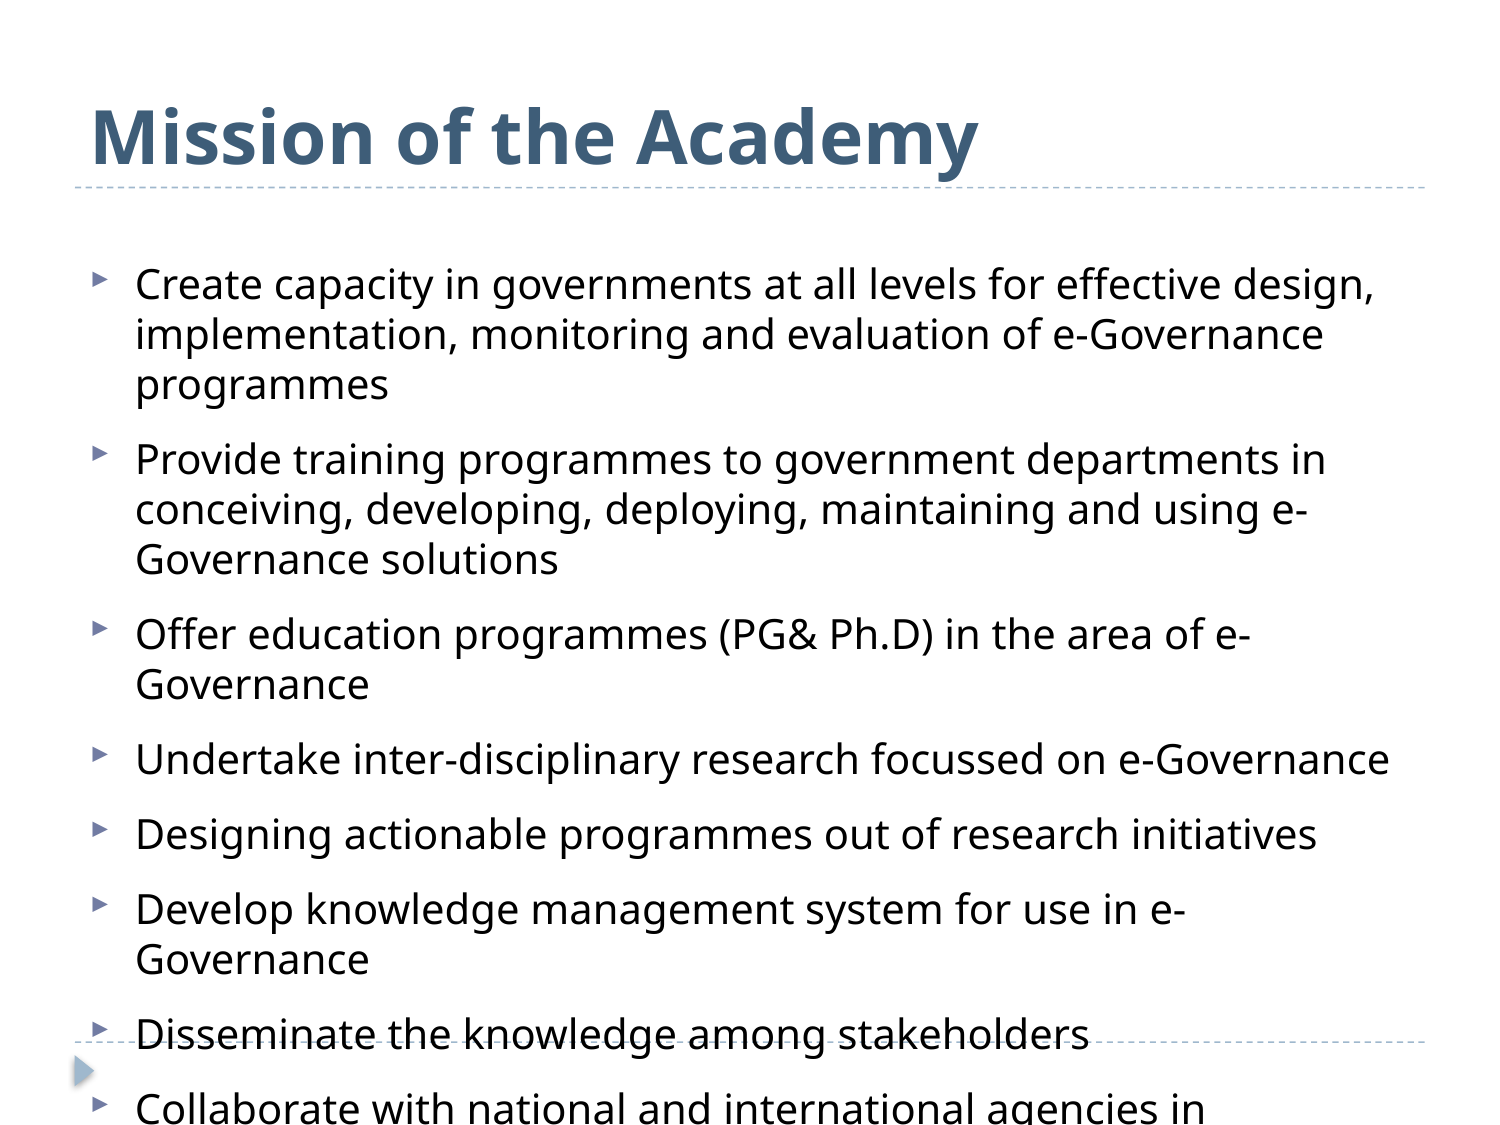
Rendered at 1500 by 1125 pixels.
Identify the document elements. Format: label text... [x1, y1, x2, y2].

title Mission of the Academy [75, 24, 1425, 188]
list Create capacity in governments at all levels for effective design, implementation, monitoring and evaluation of e-Governance programmes Provide training programmes to government departments in conceiving, developing, deploying, maintaining and using e-Governance solutions Offer education programmes (PG& Ph.D) in the area of e-Governance Undertake inter-disciplinary research focussed on e-Governance Designing actionable programmes out of research initiatives Develop knowledge management system for use in e-Governance Disseminate the knowledge among stakeholders Collaborate with national and international agencies in furthering the aforesaid objectives [75, 222, 1430, 1102]
